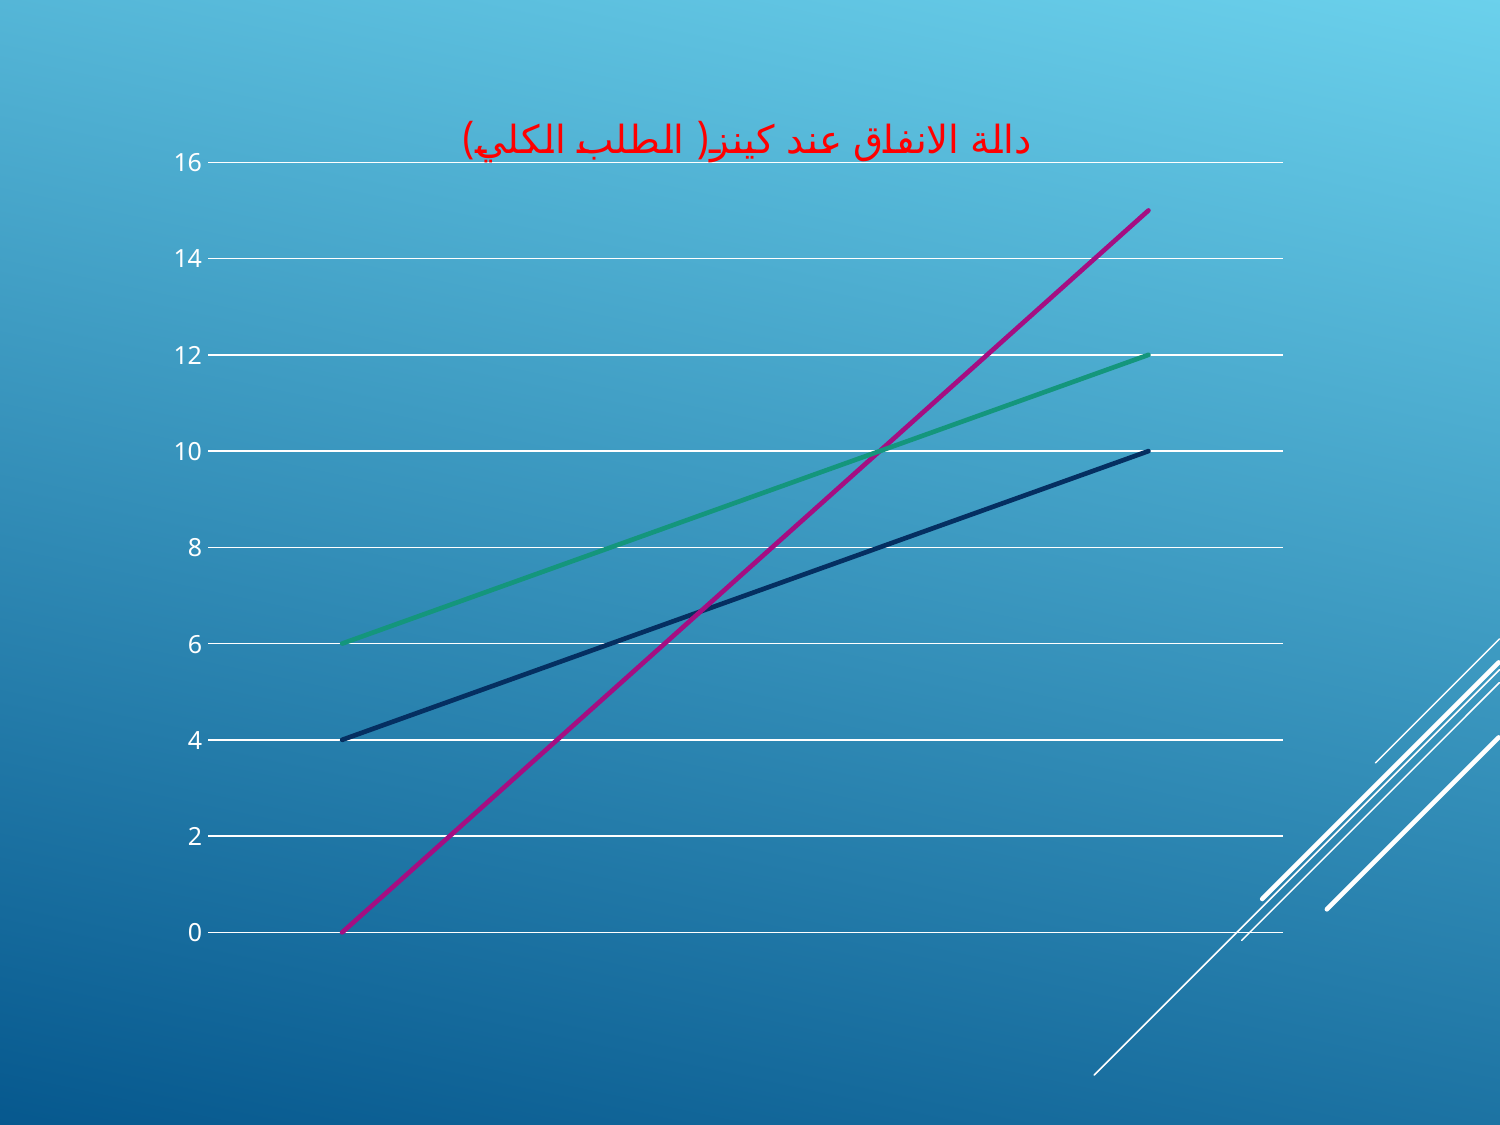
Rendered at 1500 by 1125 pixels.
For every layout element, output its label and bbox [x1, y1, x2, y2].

chart [87, 87, 1400, 965]
